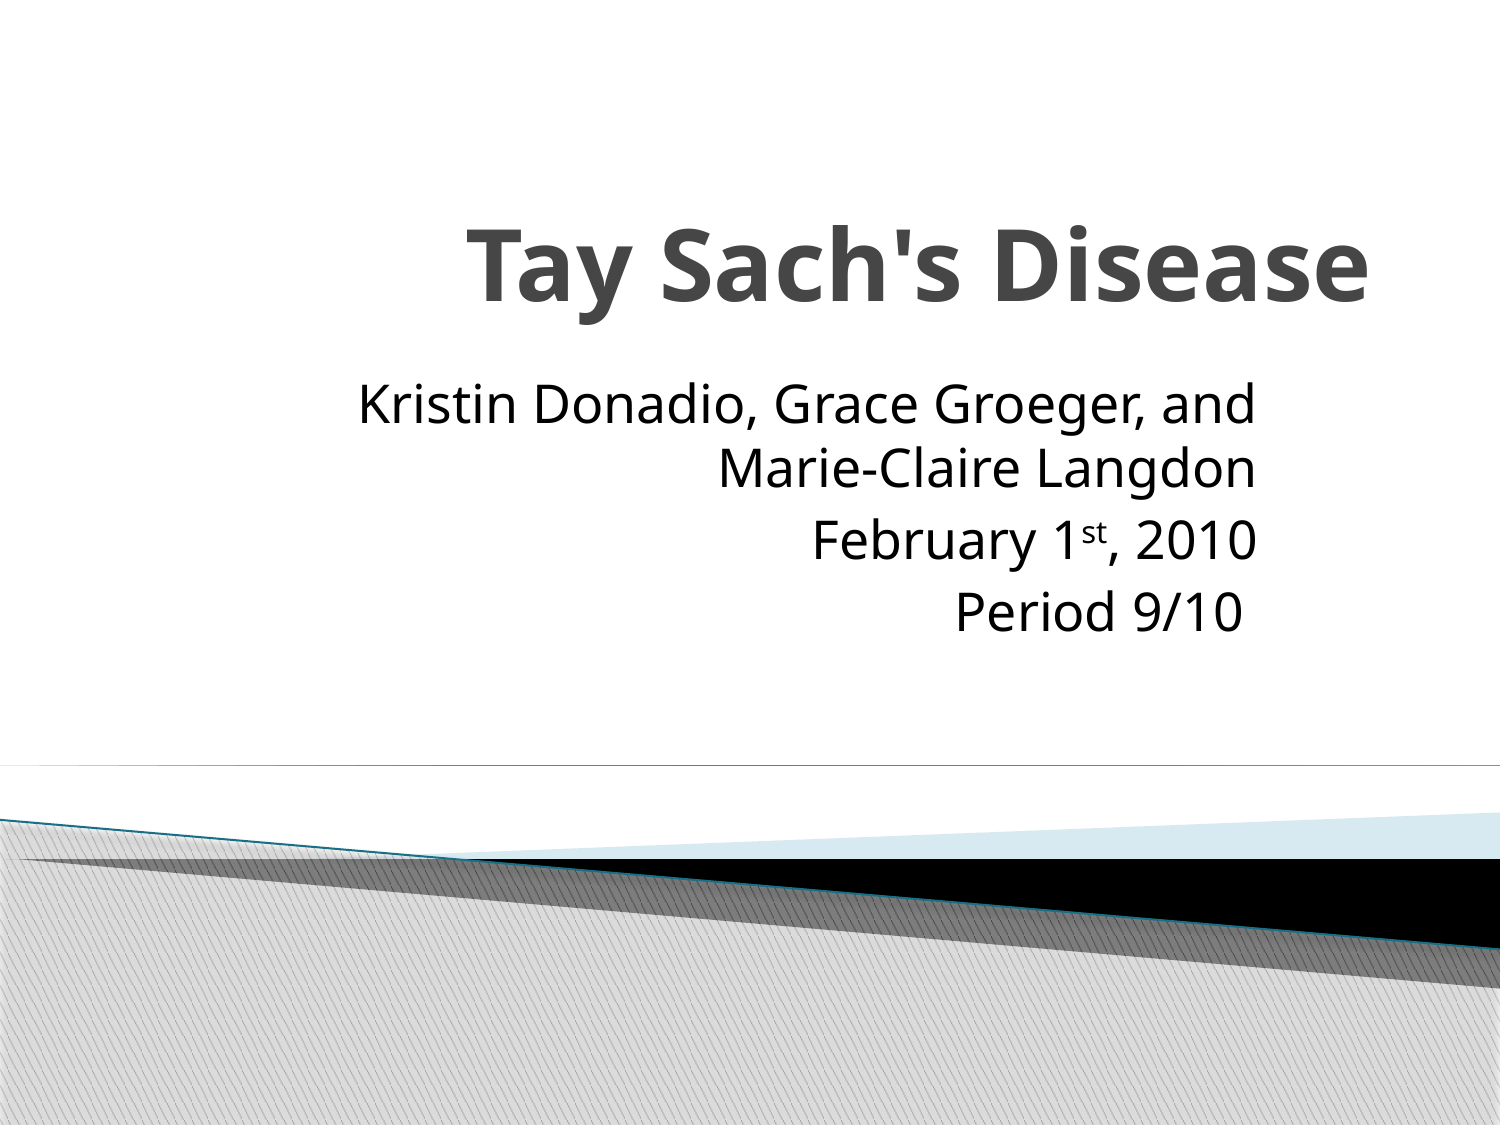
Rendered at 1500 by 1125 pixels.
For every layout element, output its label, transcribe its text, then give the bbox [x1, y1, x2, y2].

subtitle Kristin Donadio, Grace Groeger, and Marie-Claire Langdon February 1st, 2010 Period 9/10 [225, 362, 1275, 650]
title Tay Sach's Disease [112, 87, 1388, 329]
picture [5, 859, 1500, 989]
